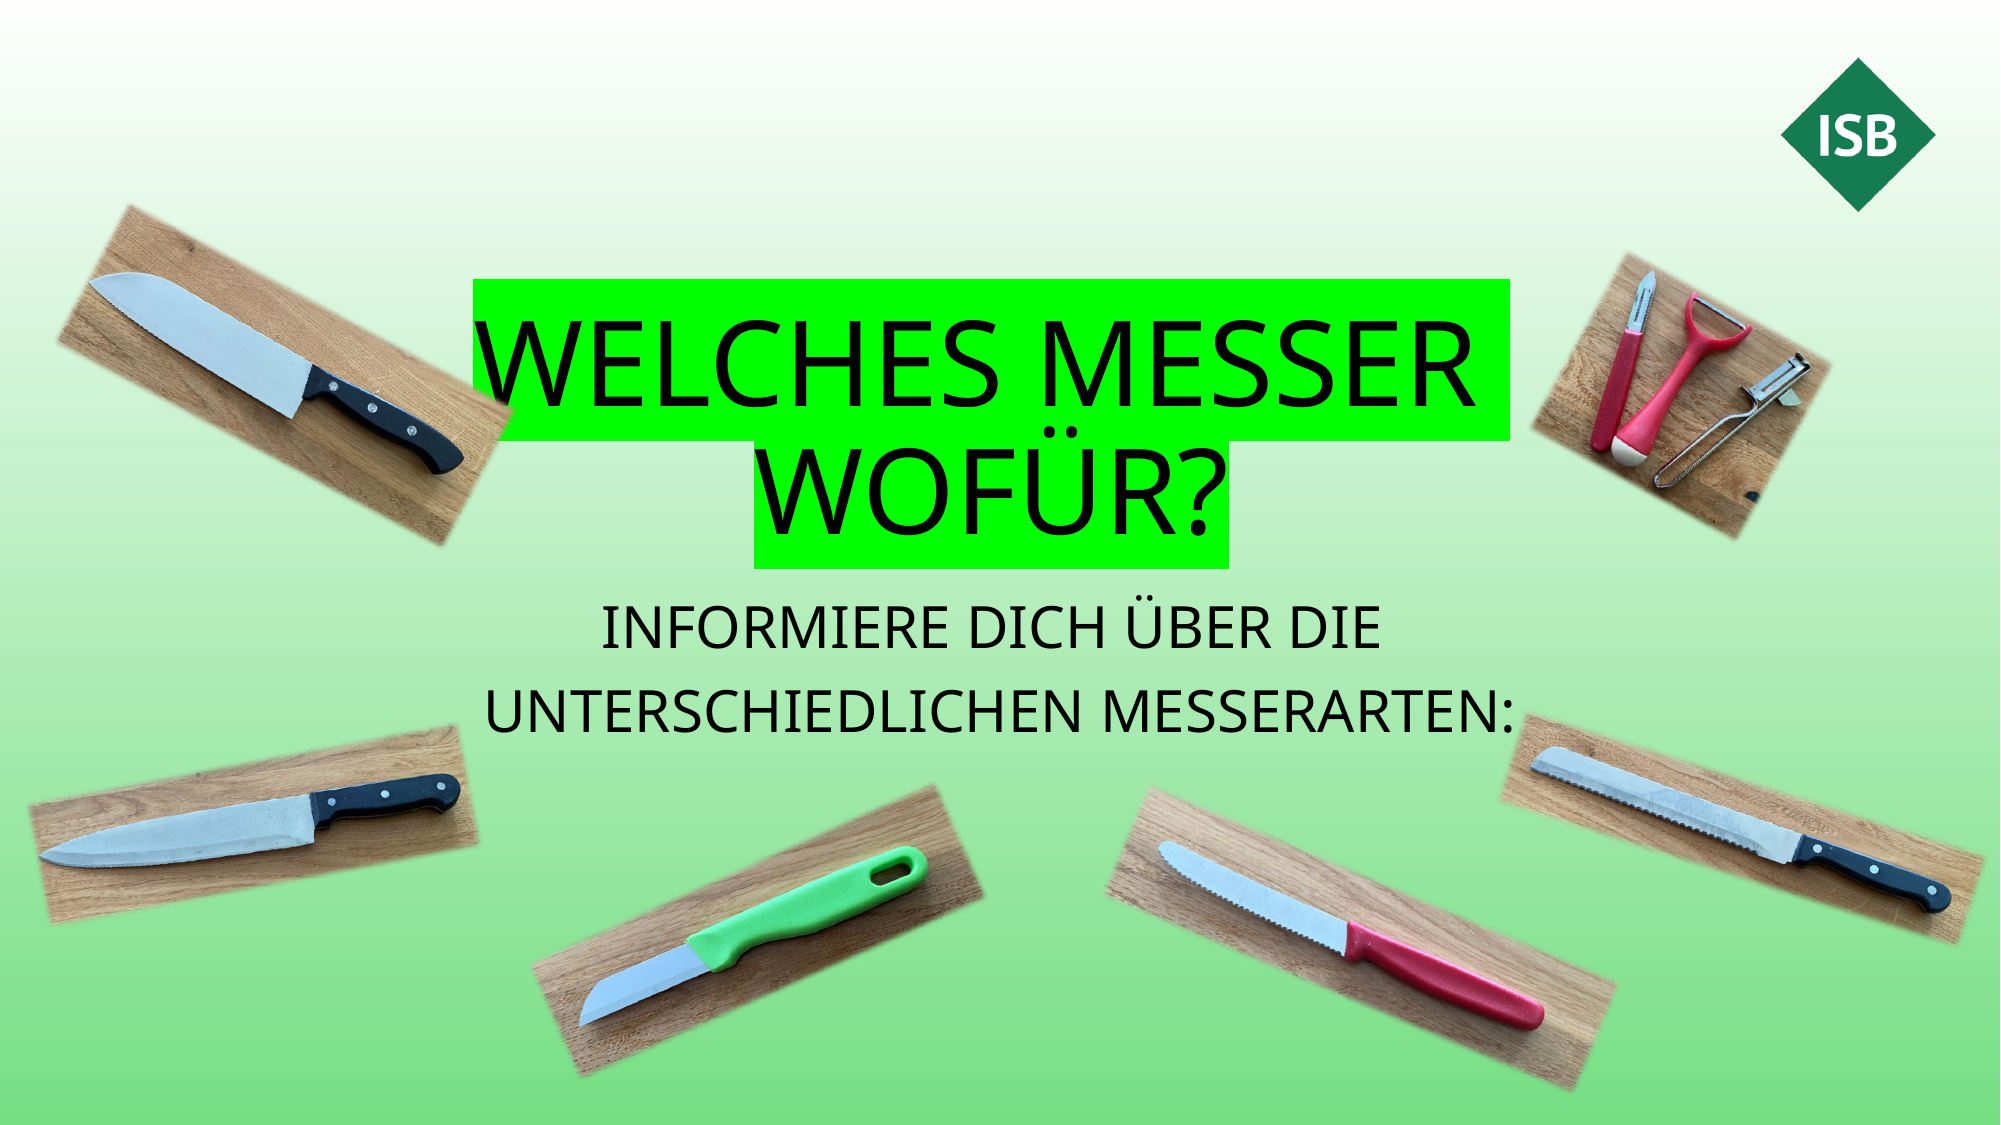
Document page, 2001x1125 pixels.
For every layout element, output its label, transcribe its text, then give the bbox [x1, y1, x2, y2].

picture [530, 789, 985, 1074]
picture [1100, 717, 1988, 1089]
picture [60, 209, 511, 542]
picture [1536, 257, 1828, 535]
picture [30, 728, 477, 922]
picture [1780, 56, 1937, 213]
title Welches Messer wofür? [241, 295, 1742, 568]
subtitle Informiere dich über die unterschiedlichen Messerarten: [249, 590, 1750, 863]
